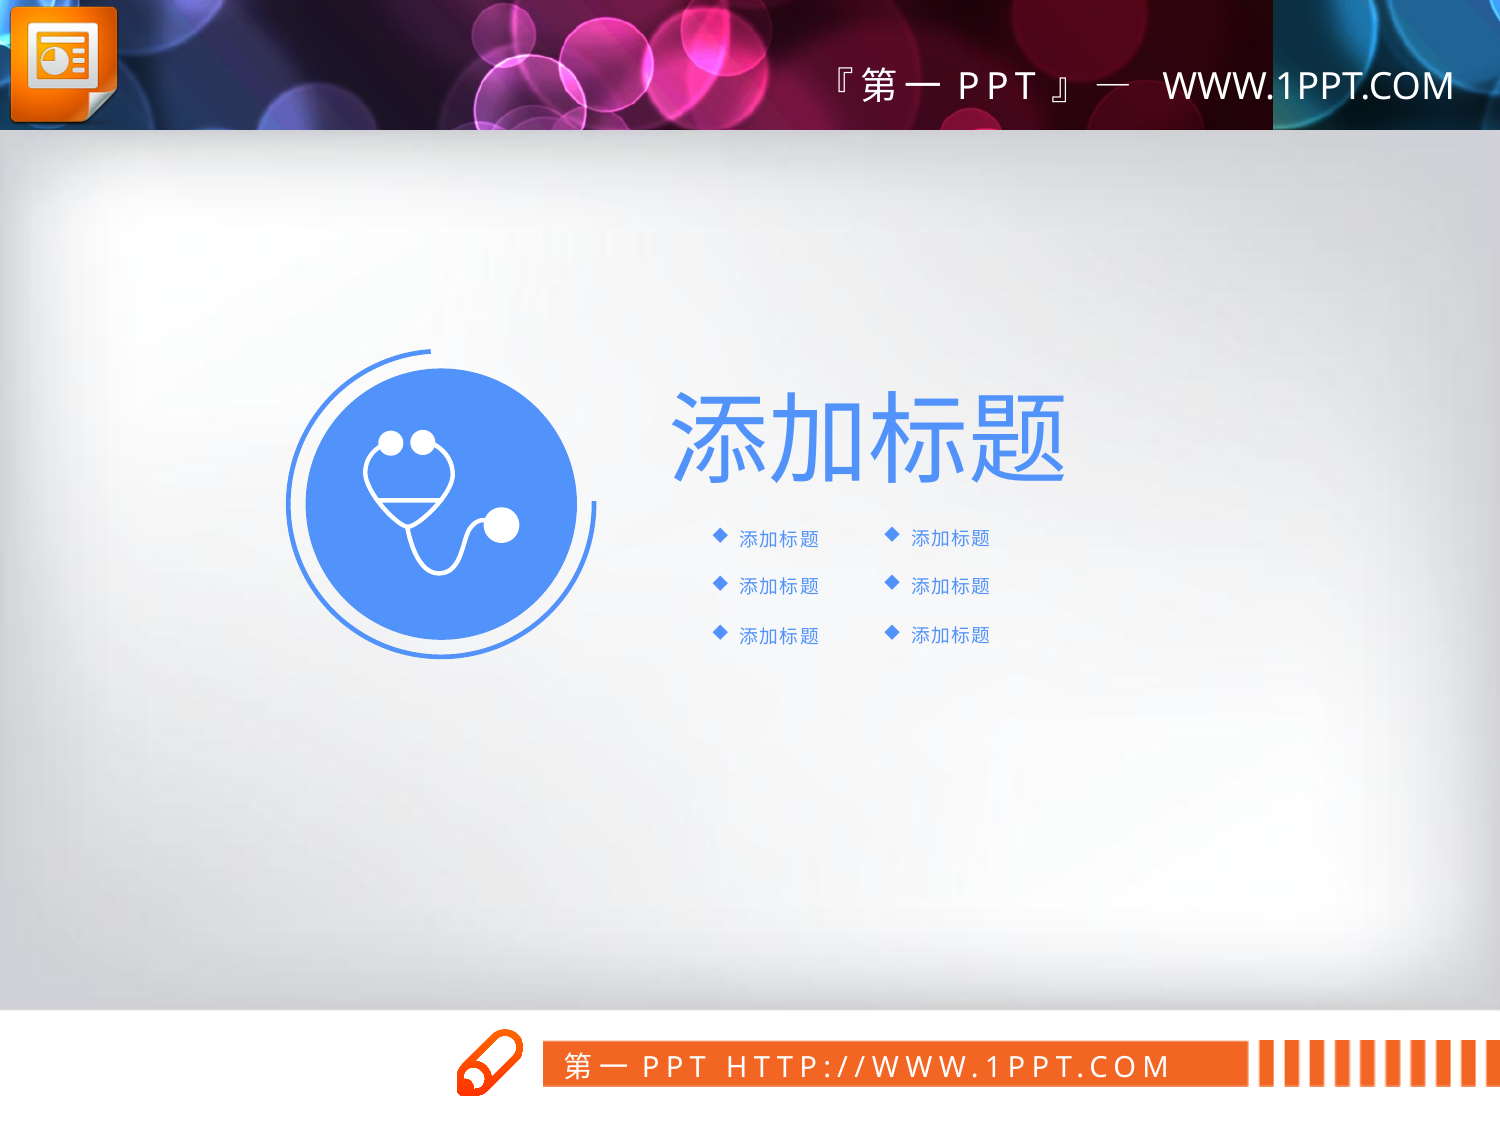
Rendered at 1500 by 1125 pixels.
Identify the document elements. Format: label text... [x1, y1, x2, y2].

text_box 添加标题 [579, 368, 1190, 504]
text_box 添加标题 [868, 605, 1019, 655]
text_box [305, 368, 578, 641]
text_box 添加标题 [696, 556, 868, 605]
text_box 添加标题 [868, 555, 1036, 605]
text_box [288, 445, 300, 563]
text_box 添加标题 [696, 605, 847, 655]
text_box [375, 351, 432, 366]
text_box [389, 648, 493, 657]
text_box 添加标题 [696, 508, 847, 556]
picture [543, 1040, 1500, 1087]
text_box [582, 504, 595, 564]
text_box 添加标题 [868, 507, 1019, 555]
picture [0, 0, 1500, 1012]
